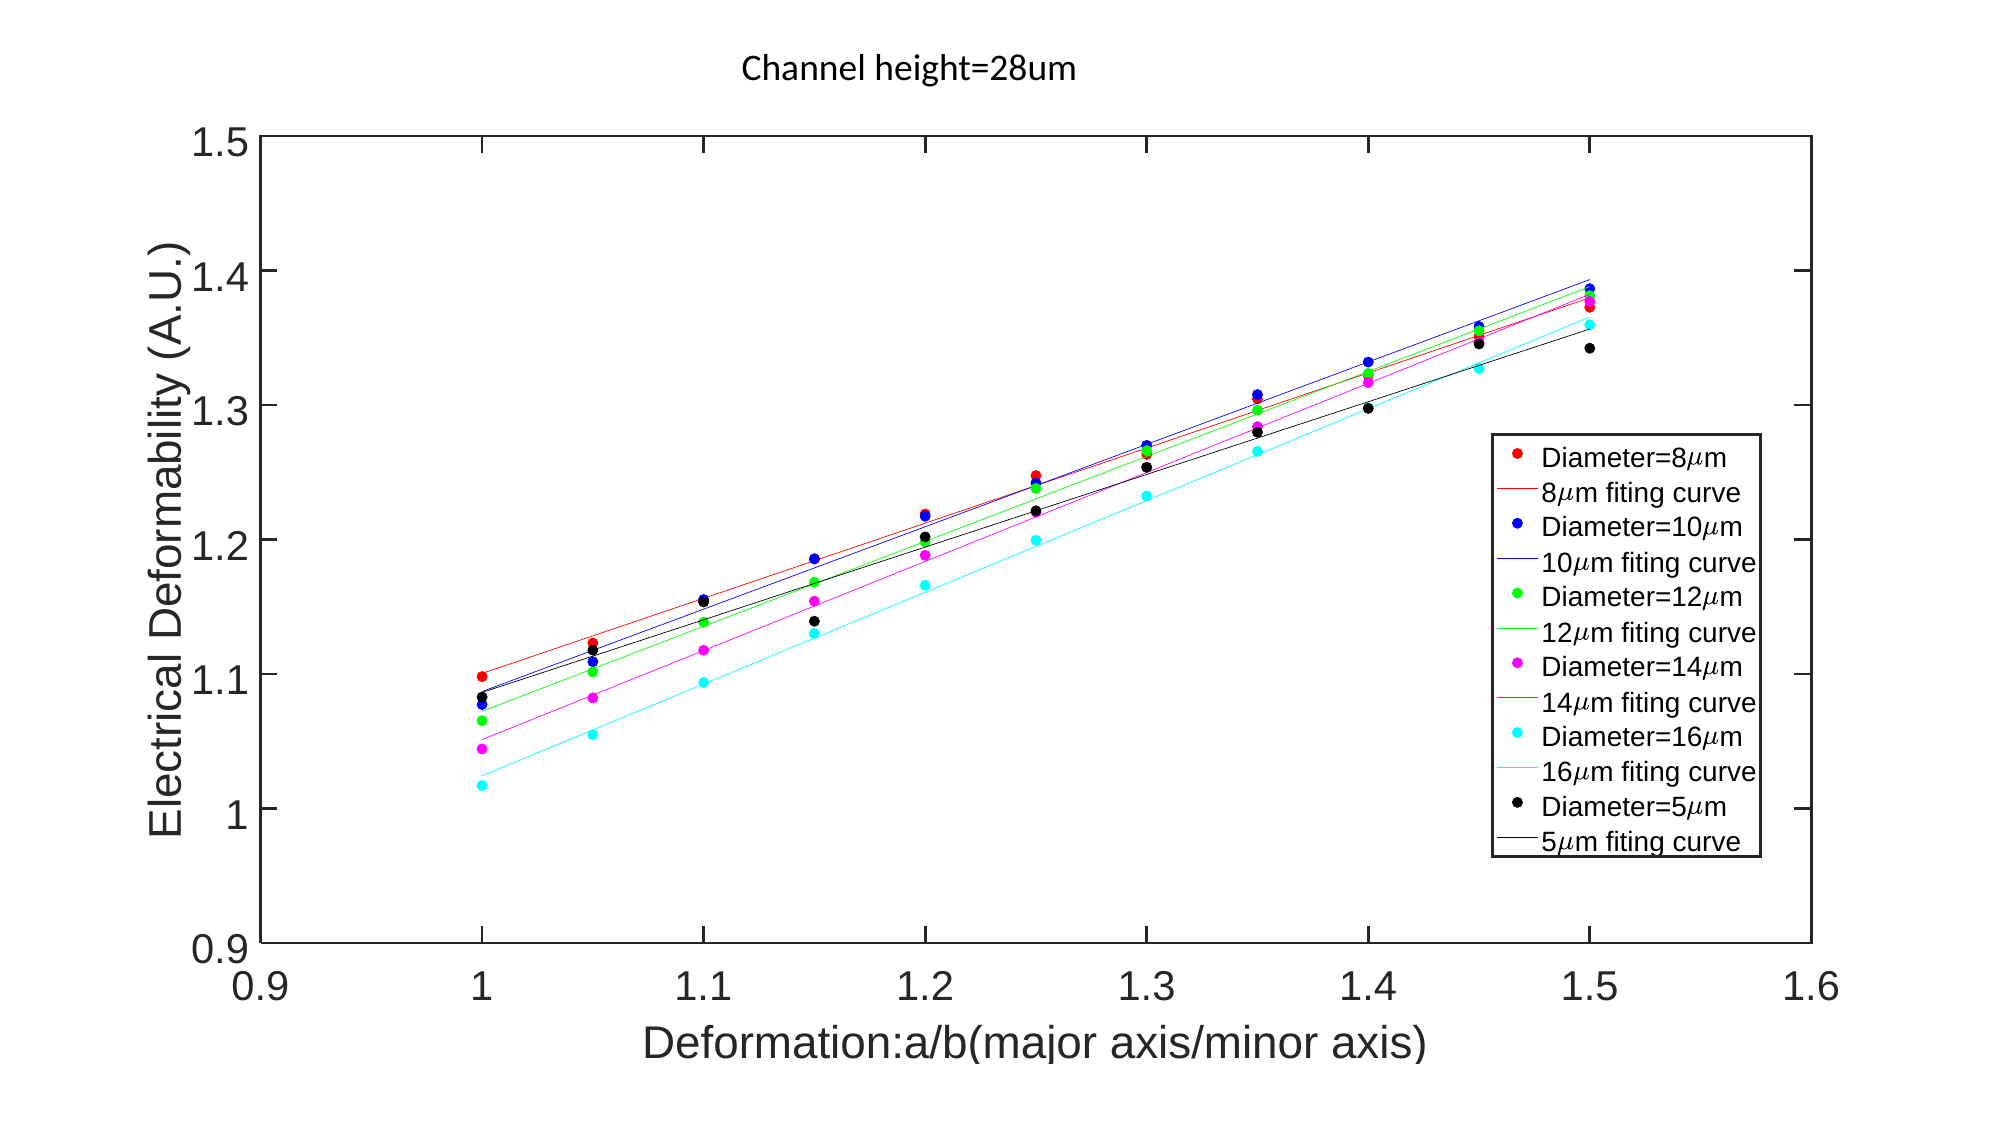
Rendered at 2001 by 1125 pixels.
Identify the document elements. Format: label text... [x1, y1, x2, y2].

picture [0, 60, 2000, 1064]
text_box Channel height=28um [726, 35, 1404, 60]
